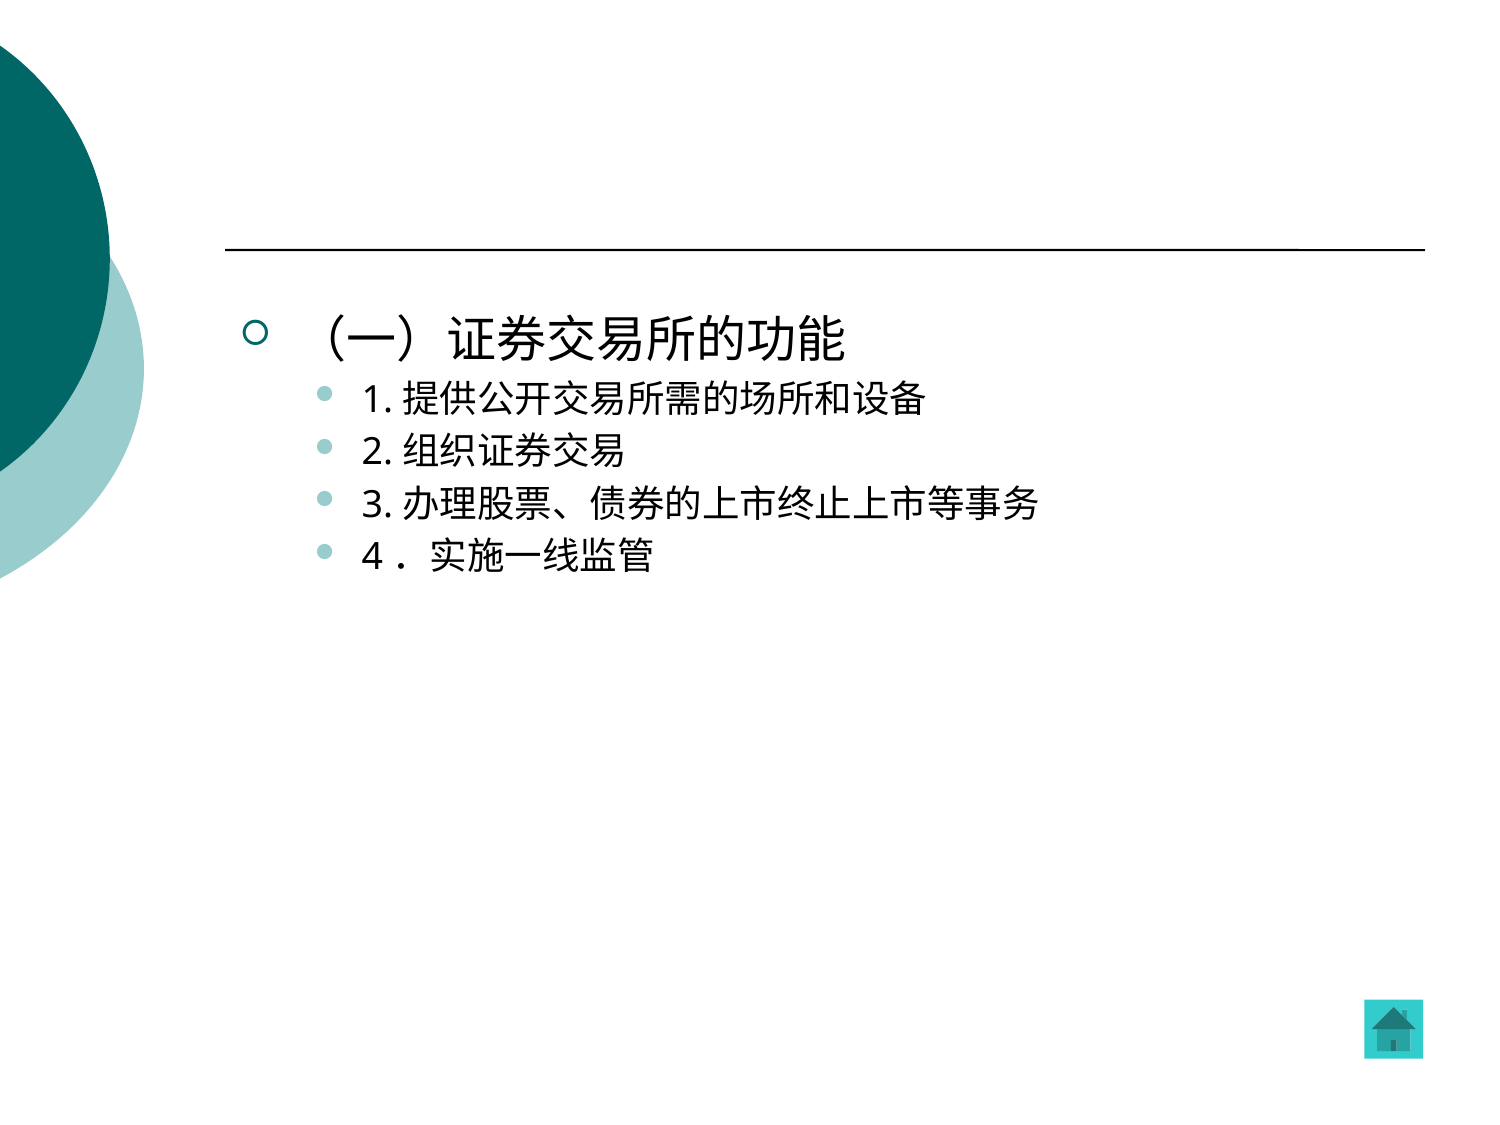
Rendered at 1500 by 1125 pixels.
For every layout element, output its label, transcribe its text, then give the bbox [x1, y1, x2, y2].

list （一）证券交易所的功能 1.提供公开交易所需的场所和设备 2.组织证券交易 3.办理股票、债券的上市终止上市等事务 4．实施一线监管 [224, 299, 1425, 975]
text_box [1364, 999, 1424, 1059]
